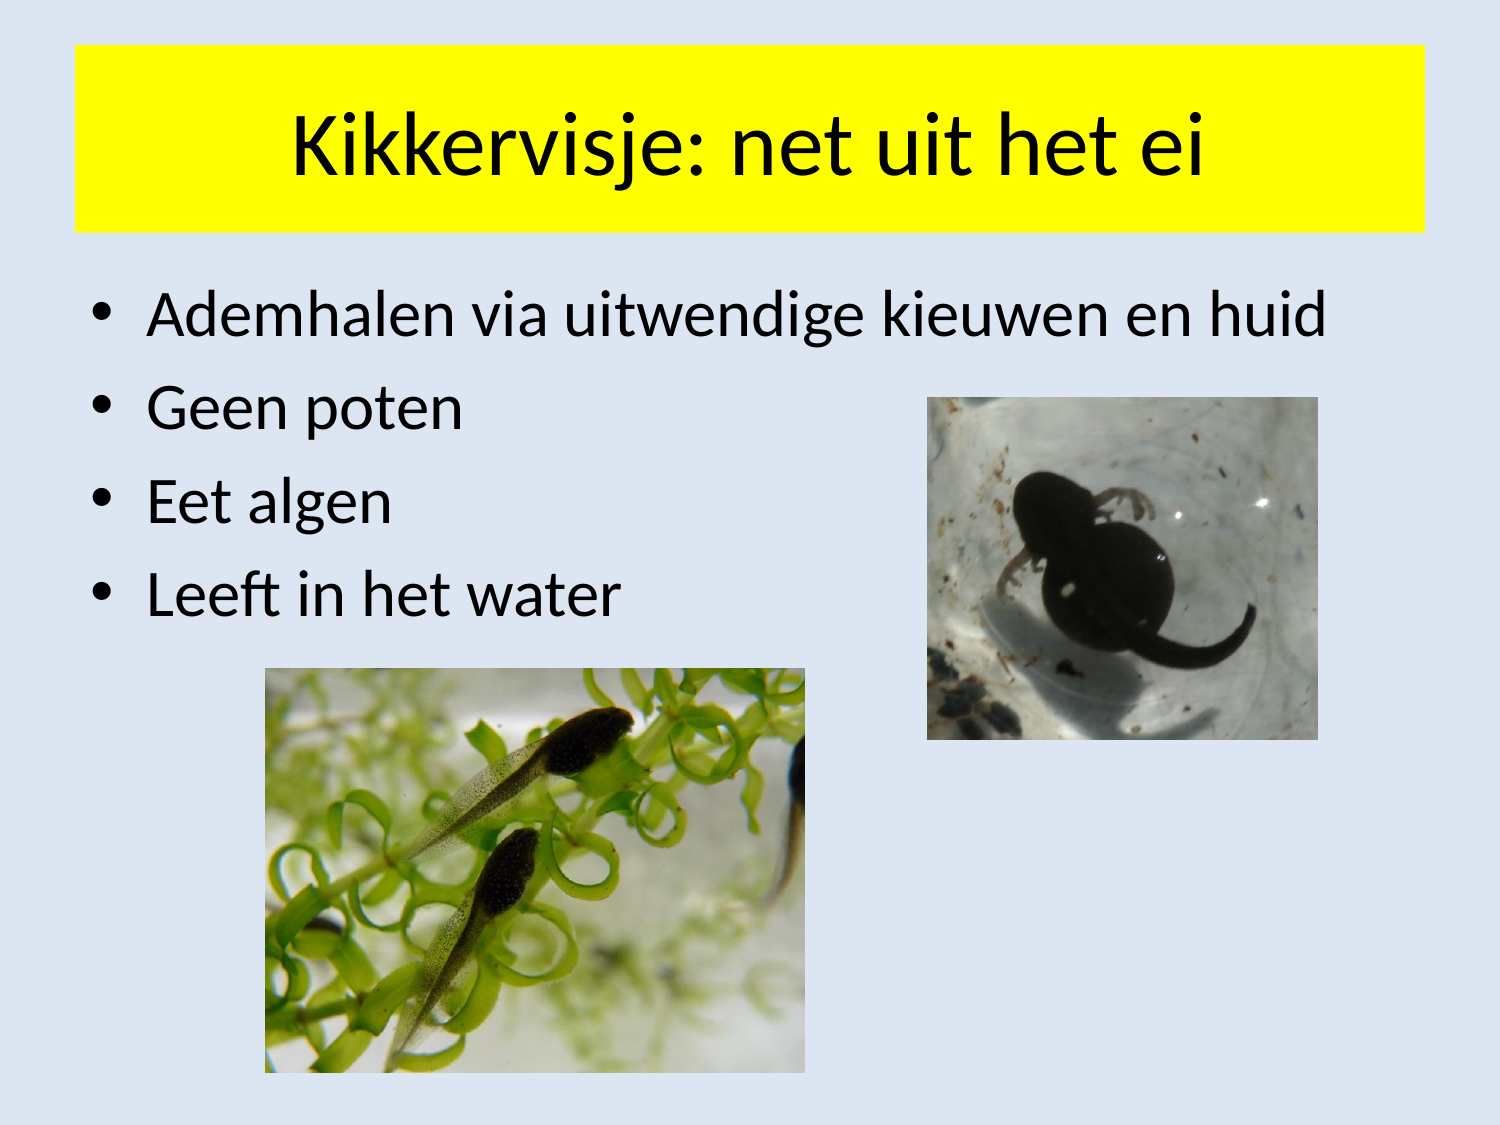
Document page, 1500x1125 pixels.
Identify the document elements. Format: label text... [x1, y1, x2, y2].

picture [926, 396, 1318, 740]
list Ademhalen via uitwendige kieuwen en huid Geen poten Eet algen Leeft in het water [75, 262, 1425, 1005]
title Kikkervisje: net uit het ei [75, 45, 1425, 233]
picture [265, 668, 805, 1073]
